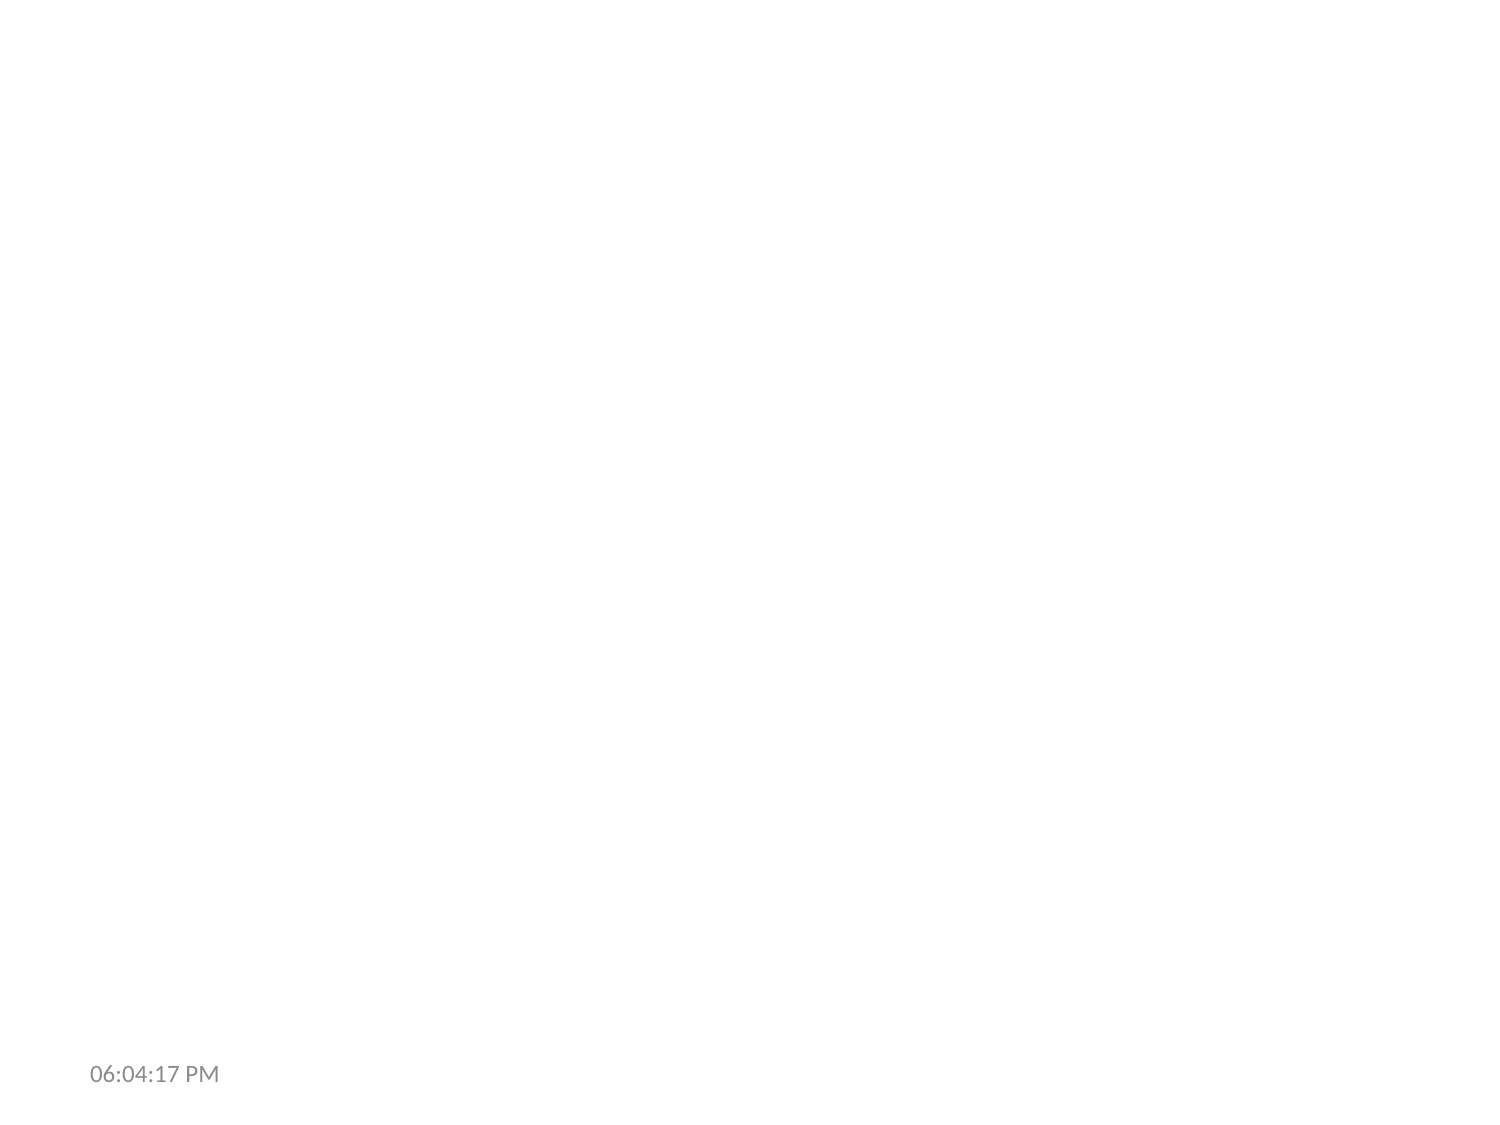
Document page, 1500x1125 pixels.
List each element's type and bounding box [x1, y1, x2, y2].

slide_number [75, 1042, 425, 1103]
